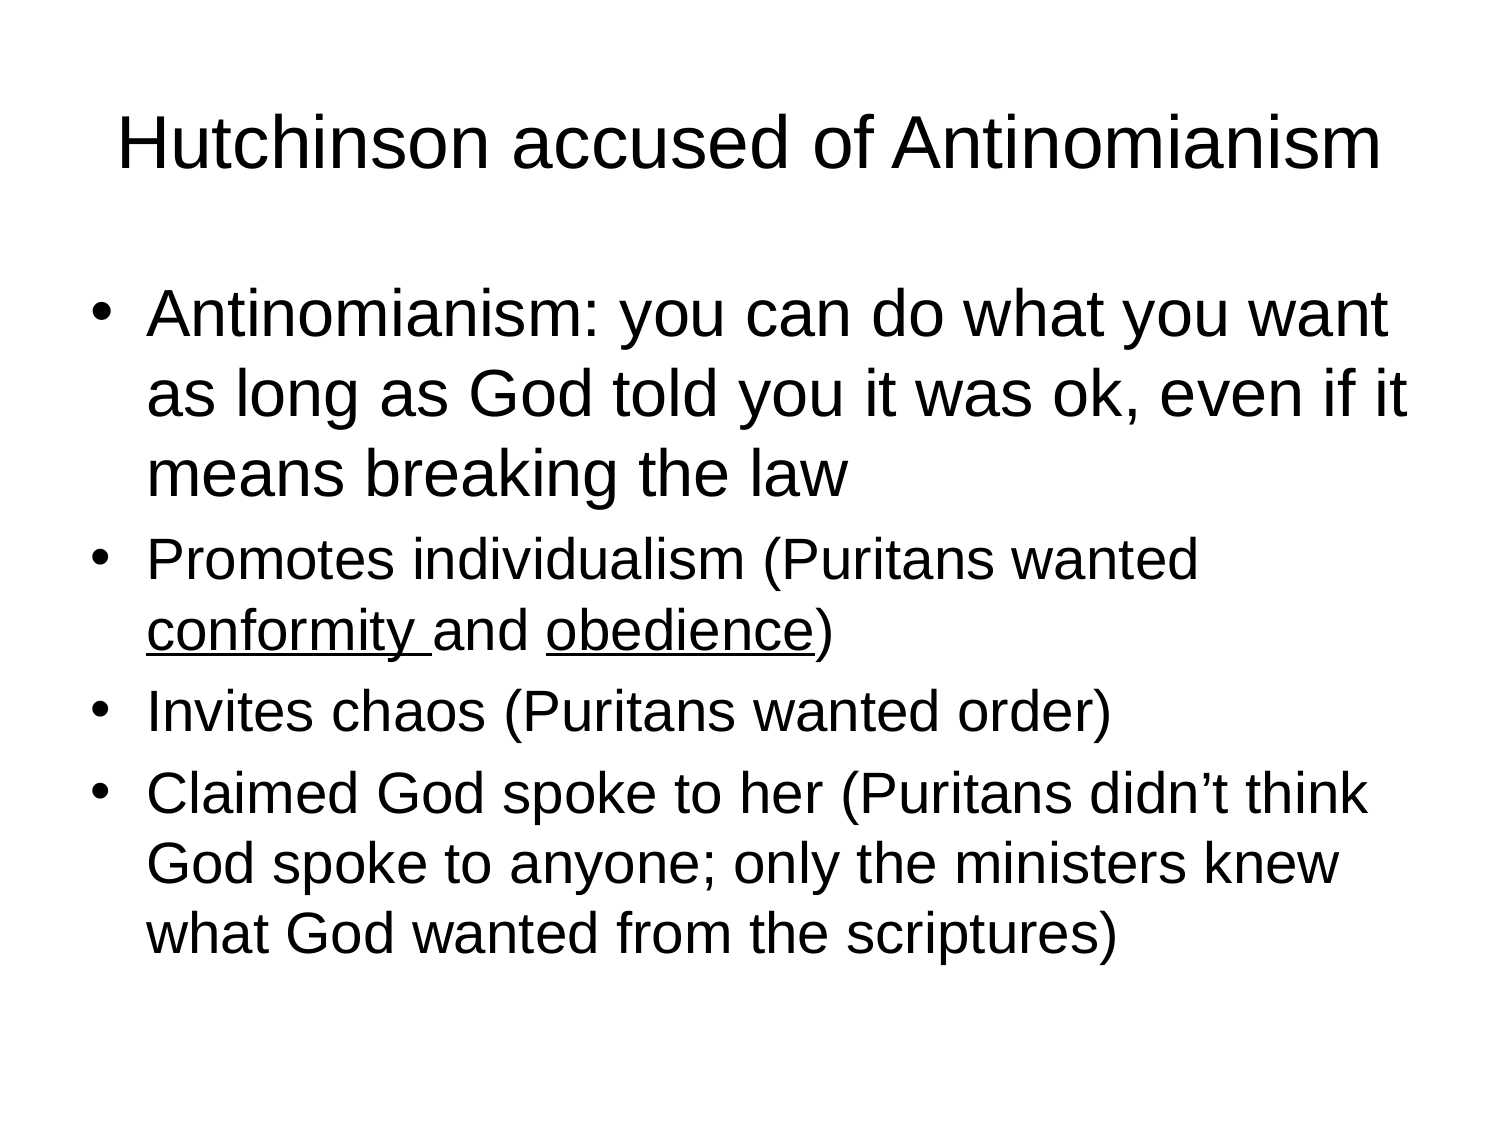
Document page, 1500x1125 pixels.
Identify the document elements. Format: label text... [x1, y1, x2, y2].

title Hutchinson accused of Antinomianism [75, 45, 1425, 233]
list Antinomianism: you can do what you want as long as God told you it was ok, even if it means breaking the law Promotes individualism (Puritans wanted conformity and obedience) Invites chaos (Puritans wanted order) Claimed God spoke to her (Puritans didn’t think God spoke to anyone; only the ministers knew what God wanted from the scriptures) [75, 262, 1425, 1005]
